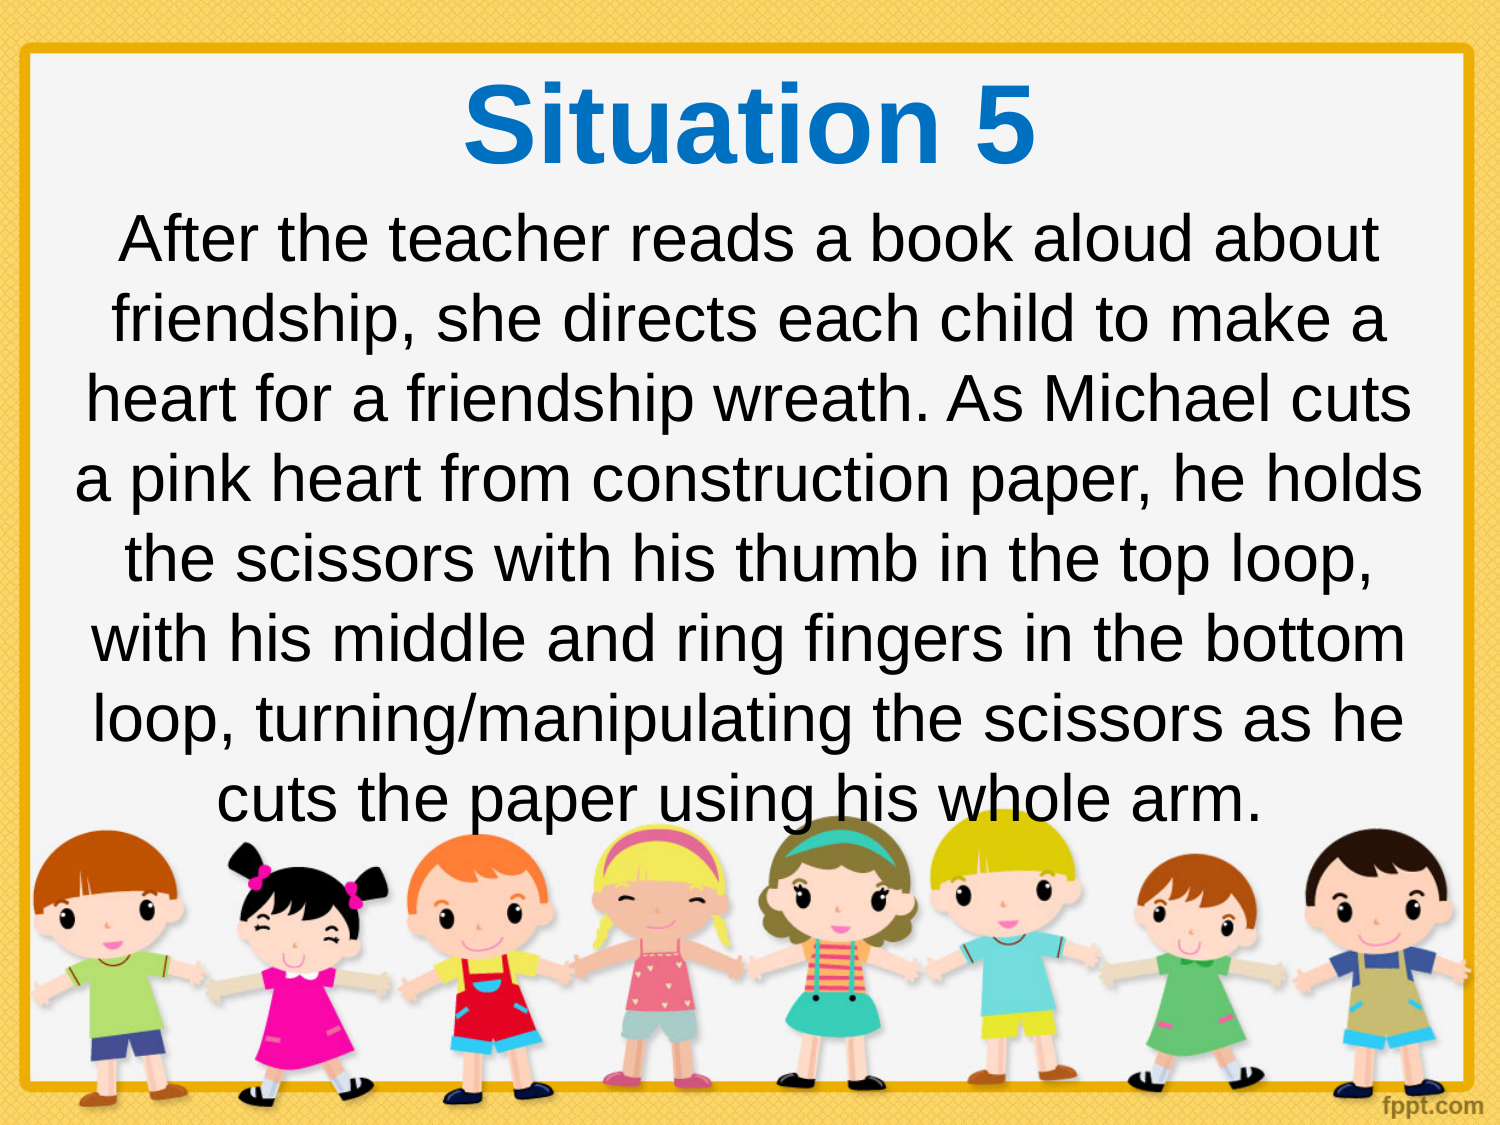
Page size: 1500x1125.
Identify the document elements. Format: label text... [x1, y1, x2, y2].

picture [0, 0, 1500, 1125]
list After the teacher reads a book aloud about friendship, she directs each child to make a heart for a friendship wreath. As Michael cuts a pink heart from construction paper, he holds the scissors with his thumb in the top loop, with his middle and ring fingers in the bottom loop, turning/manipulating the scissors as he cuts the paper using his whole arm. [50, 187, 1450, 1005]
title Situation 5 [75, 24, 1425, 187]
